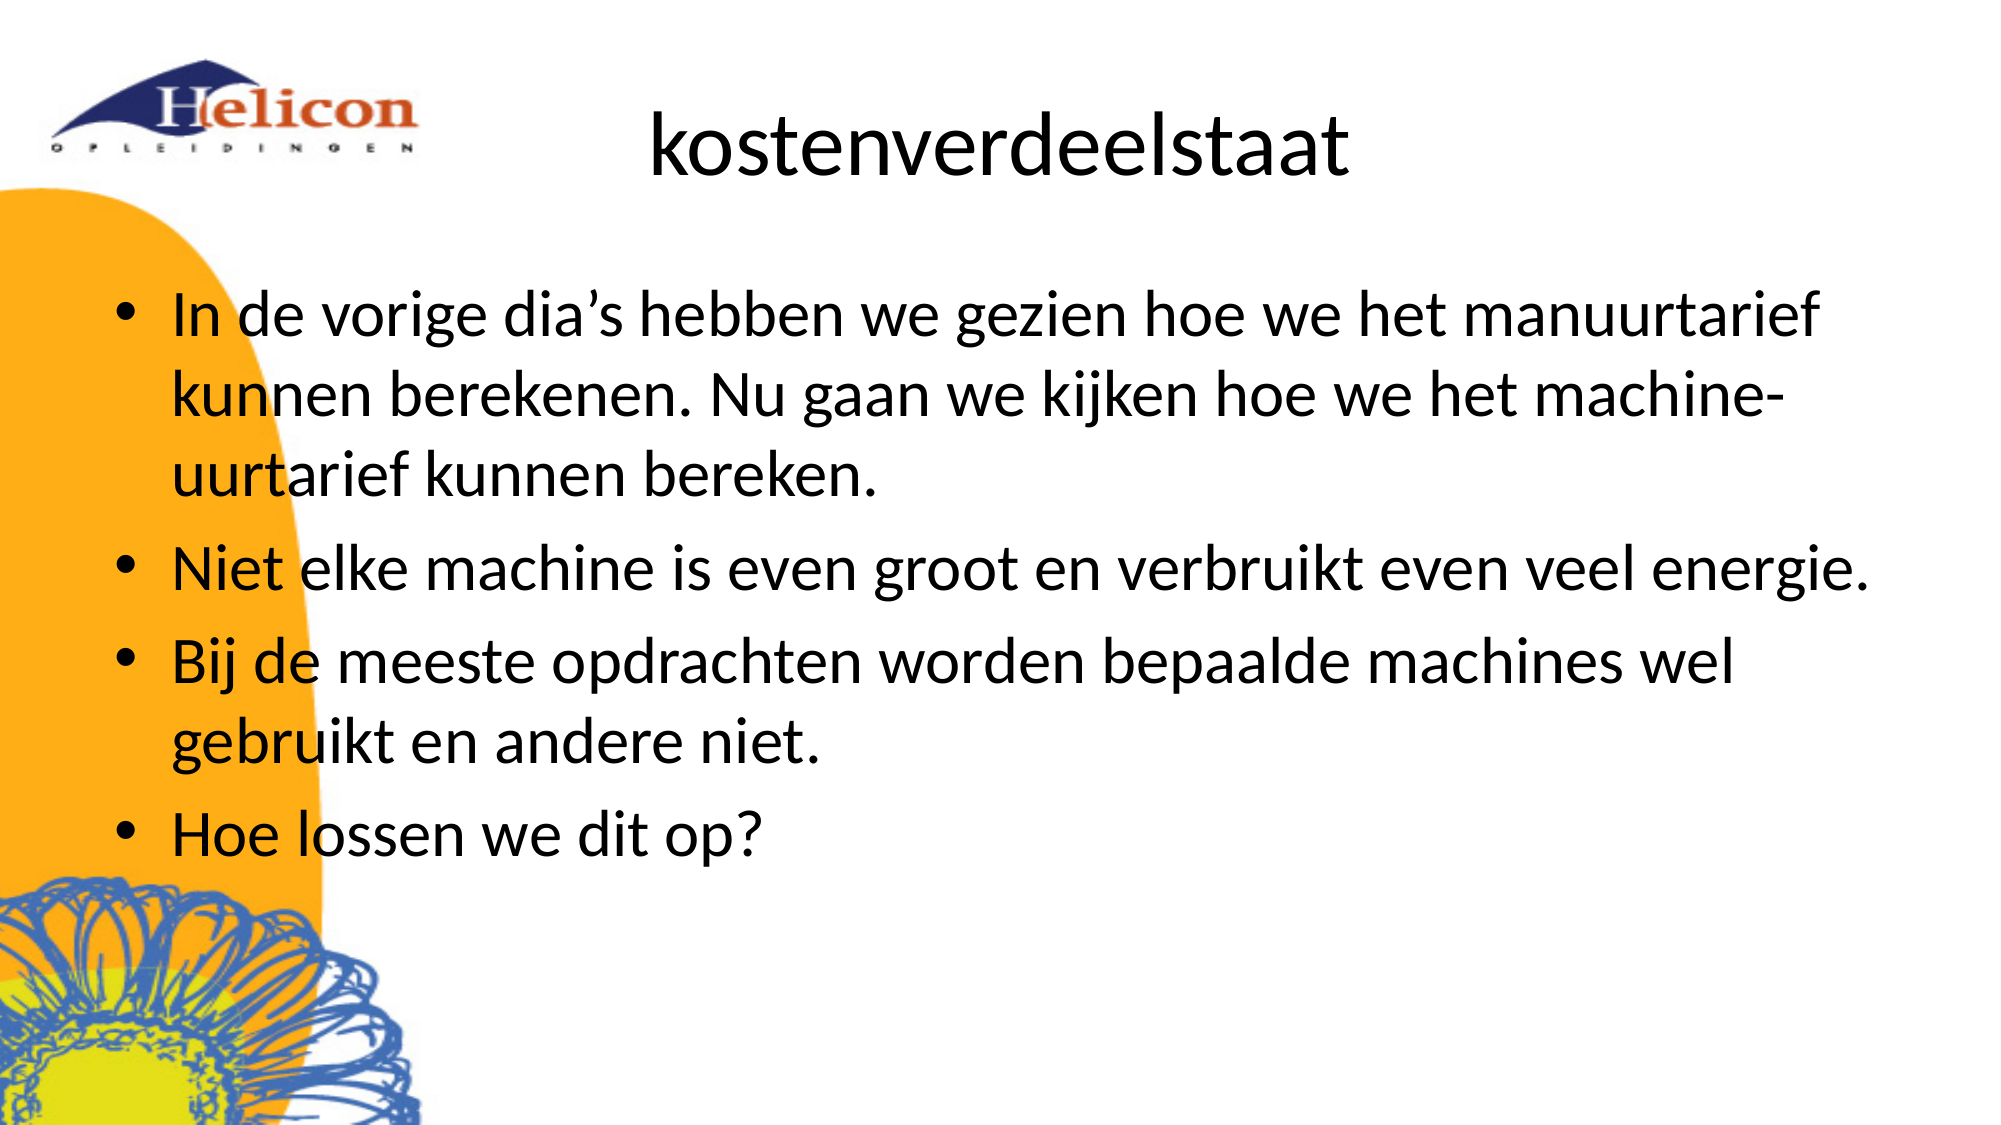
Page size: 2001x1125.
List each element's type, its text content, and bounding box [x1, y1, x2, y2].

picture [0, 0, 2001, 1125]
title kostenverdeelstaat [99, 45, 1900, 233]
list In de vorige dia’s hebben we gezien hoe we het manuurtarief kunnen berekenen. Nu gaan we kijken hoe we het machine-uurtarief kunnen bereken. Niet elke machine is even groot en verbruikt even veel energie. Bij de meeste opdrachten worden bepaalde machines wel gebruikt en andere niet. Hoe lossen we dit op? [99, 262, 1900, 1005]
